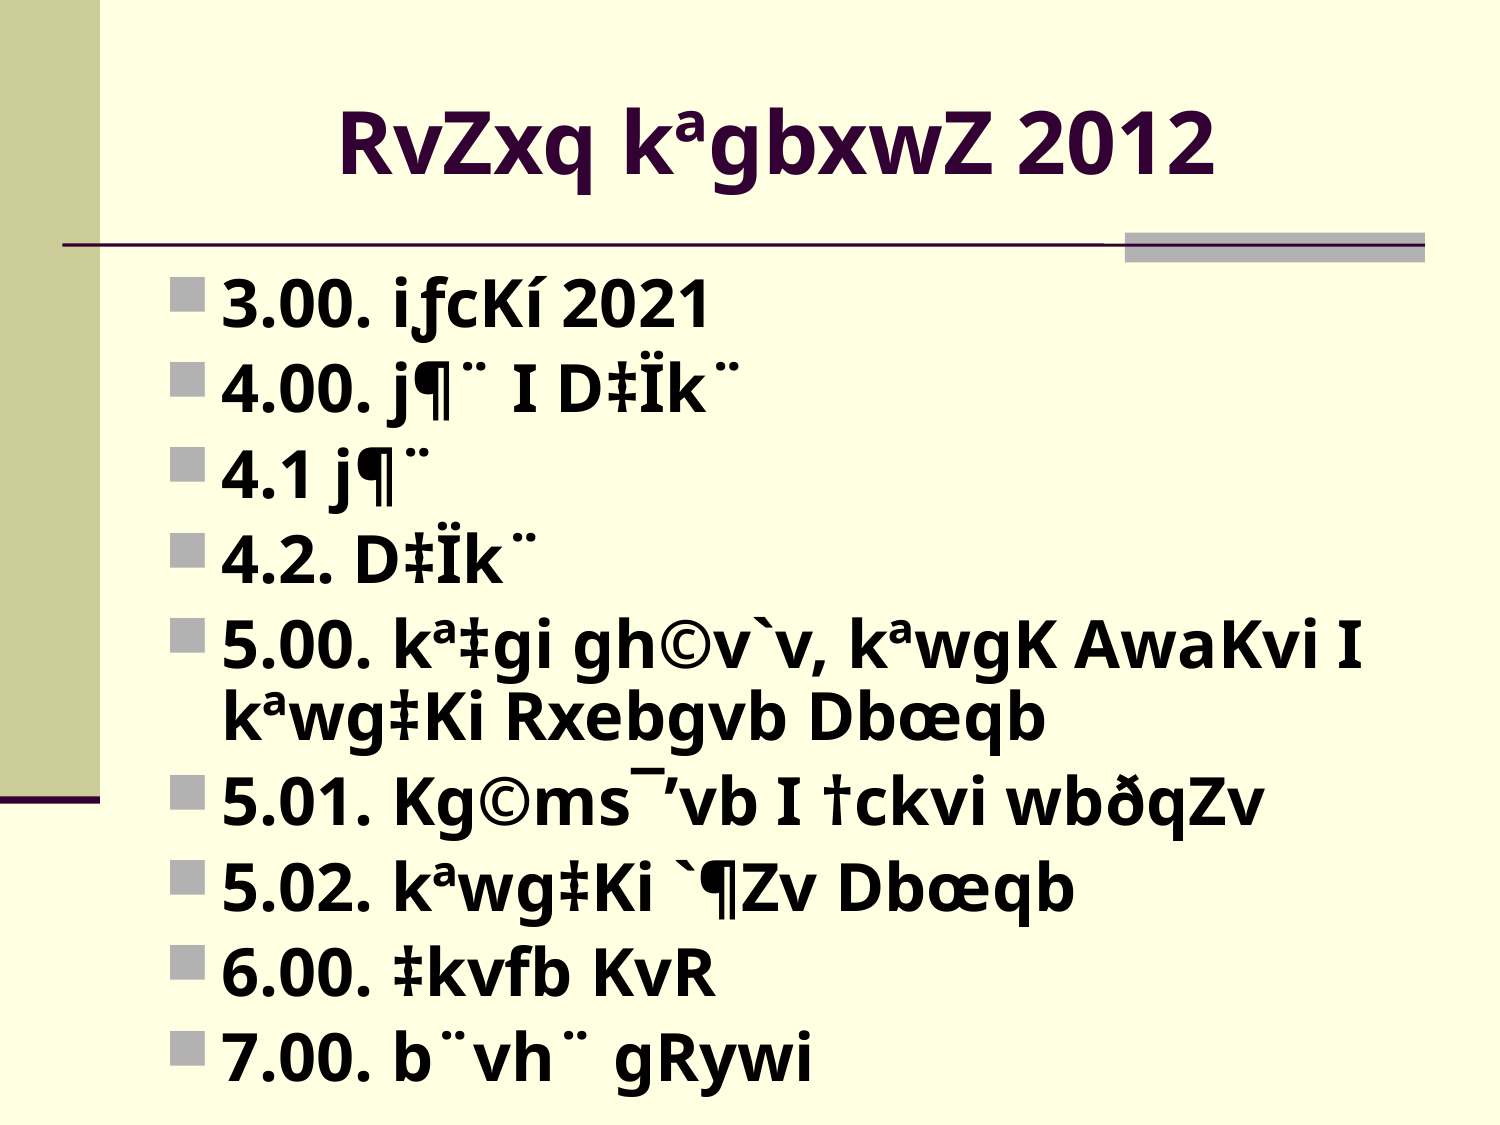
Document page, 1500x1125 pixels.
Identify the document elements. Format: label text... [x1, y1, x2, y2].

list 3.00. iƒcKí 2021 4.00. j¶¨ I D‡Ïk¨ 4.1 j¶¨ 4.2. D‡Ïk¨ 5.00. kª‡gi gh©v`v, kªwgK AwaKvi I kªwg‡Ki Rxebgvb Dbœqb 5.01. Kg©ms¯’vb I †ckvi wbðqZv 5.02. kªwg‡Ki `¶Zv Dbœqb 6.00. ‡kvfb KvR 7.00. b¨vh¨ gRywi [149, 262, 1426, 1006]
title RvZxq kªgbxwZ 2012 [149, 45, 1426, 234]
